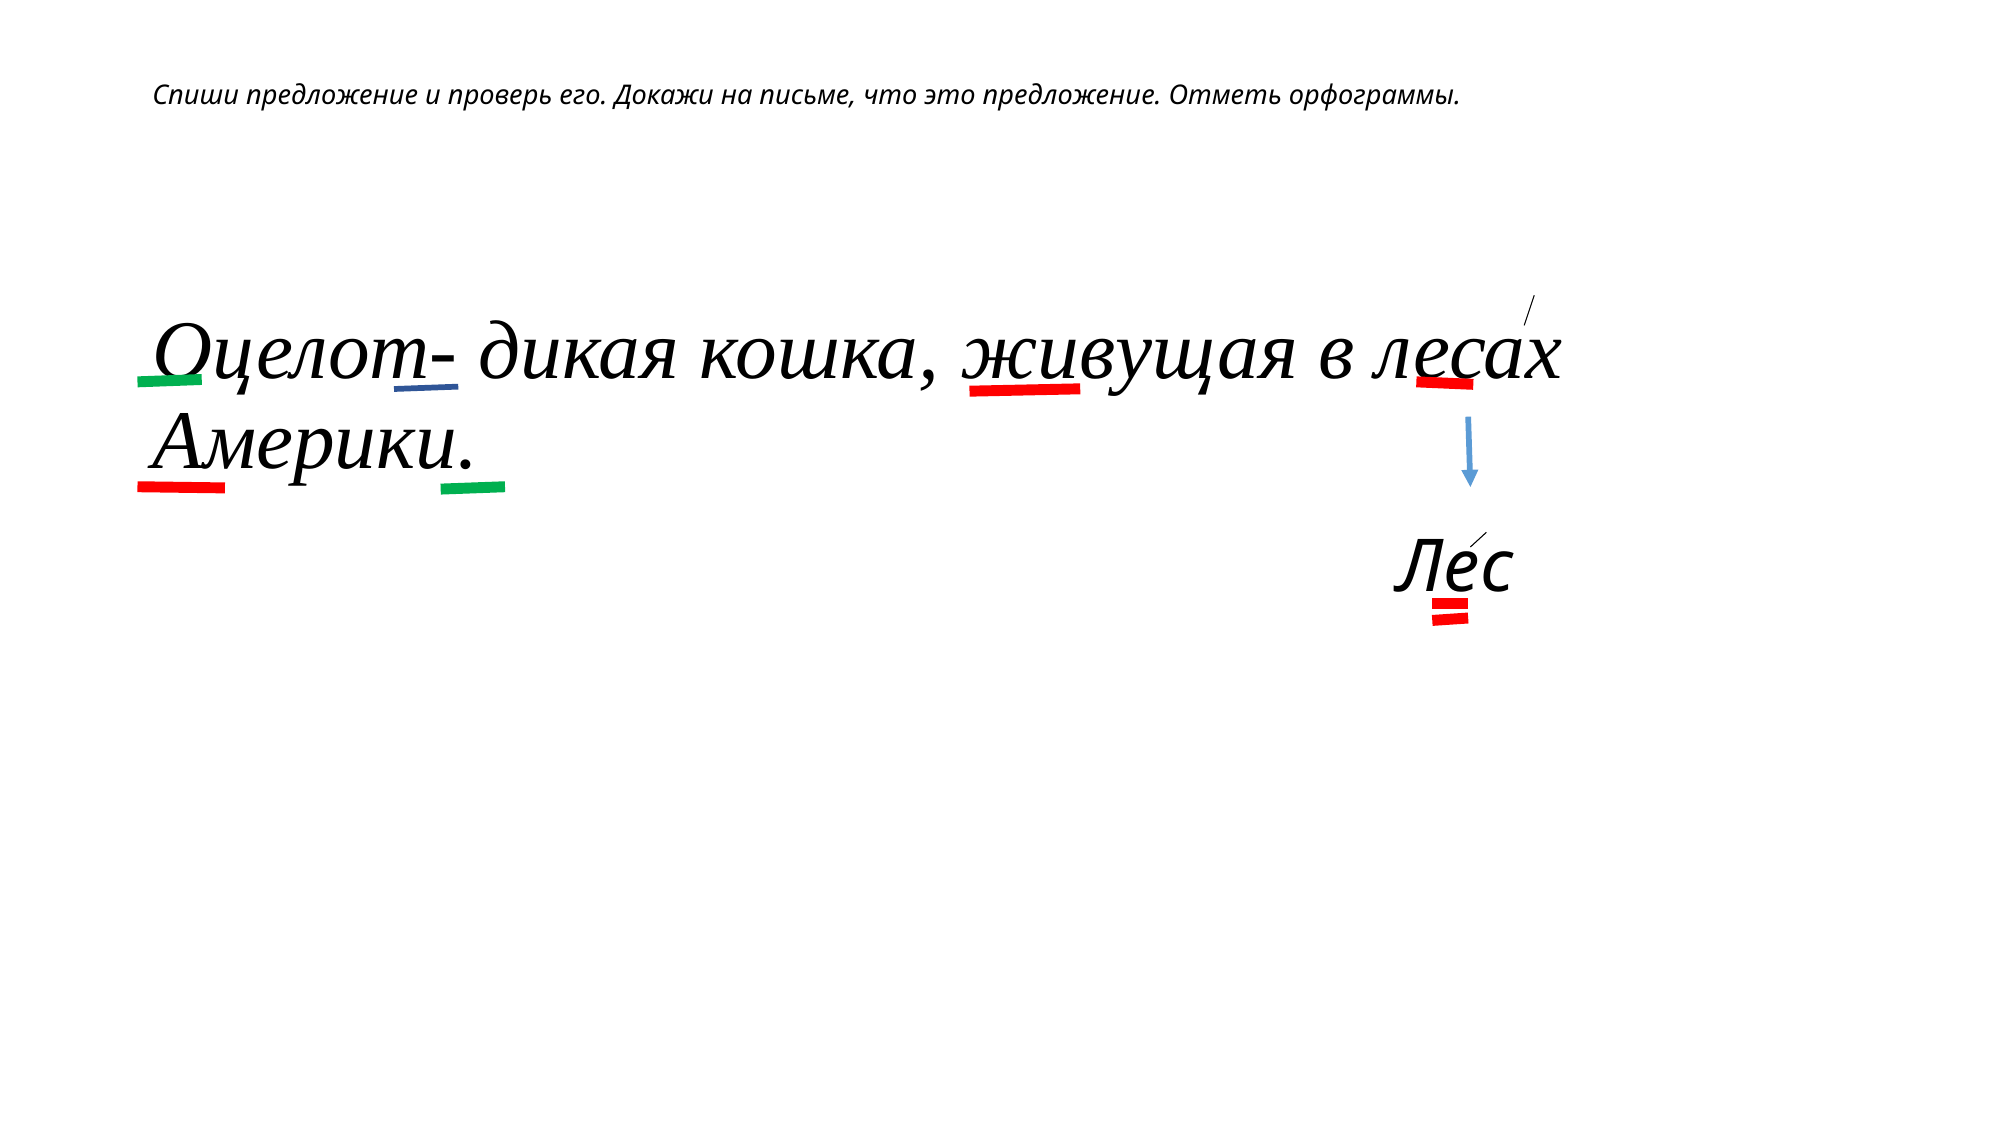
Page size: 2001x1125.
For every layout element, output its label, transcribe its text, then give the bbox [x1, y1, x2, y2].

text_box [1416, 381, 1474, 385]
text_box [440, 486, 505, 490]
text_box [1524, 295, 1535, 326]
title Спиши предложение и проверь его. Докажи на письме, что это предложение. Отметь орфограммы. [137, 59, 1864, 131]
text_box Лес [1381, 532, 1688, 604]
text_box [1470, 532, 1487, 547]
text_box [1432, 617, 1469, 621]
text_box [969, 388, 1081, 392]
list Оцелот- дикая кошка, живущая в лесах Америки. [137, 299, 1863, 503]
